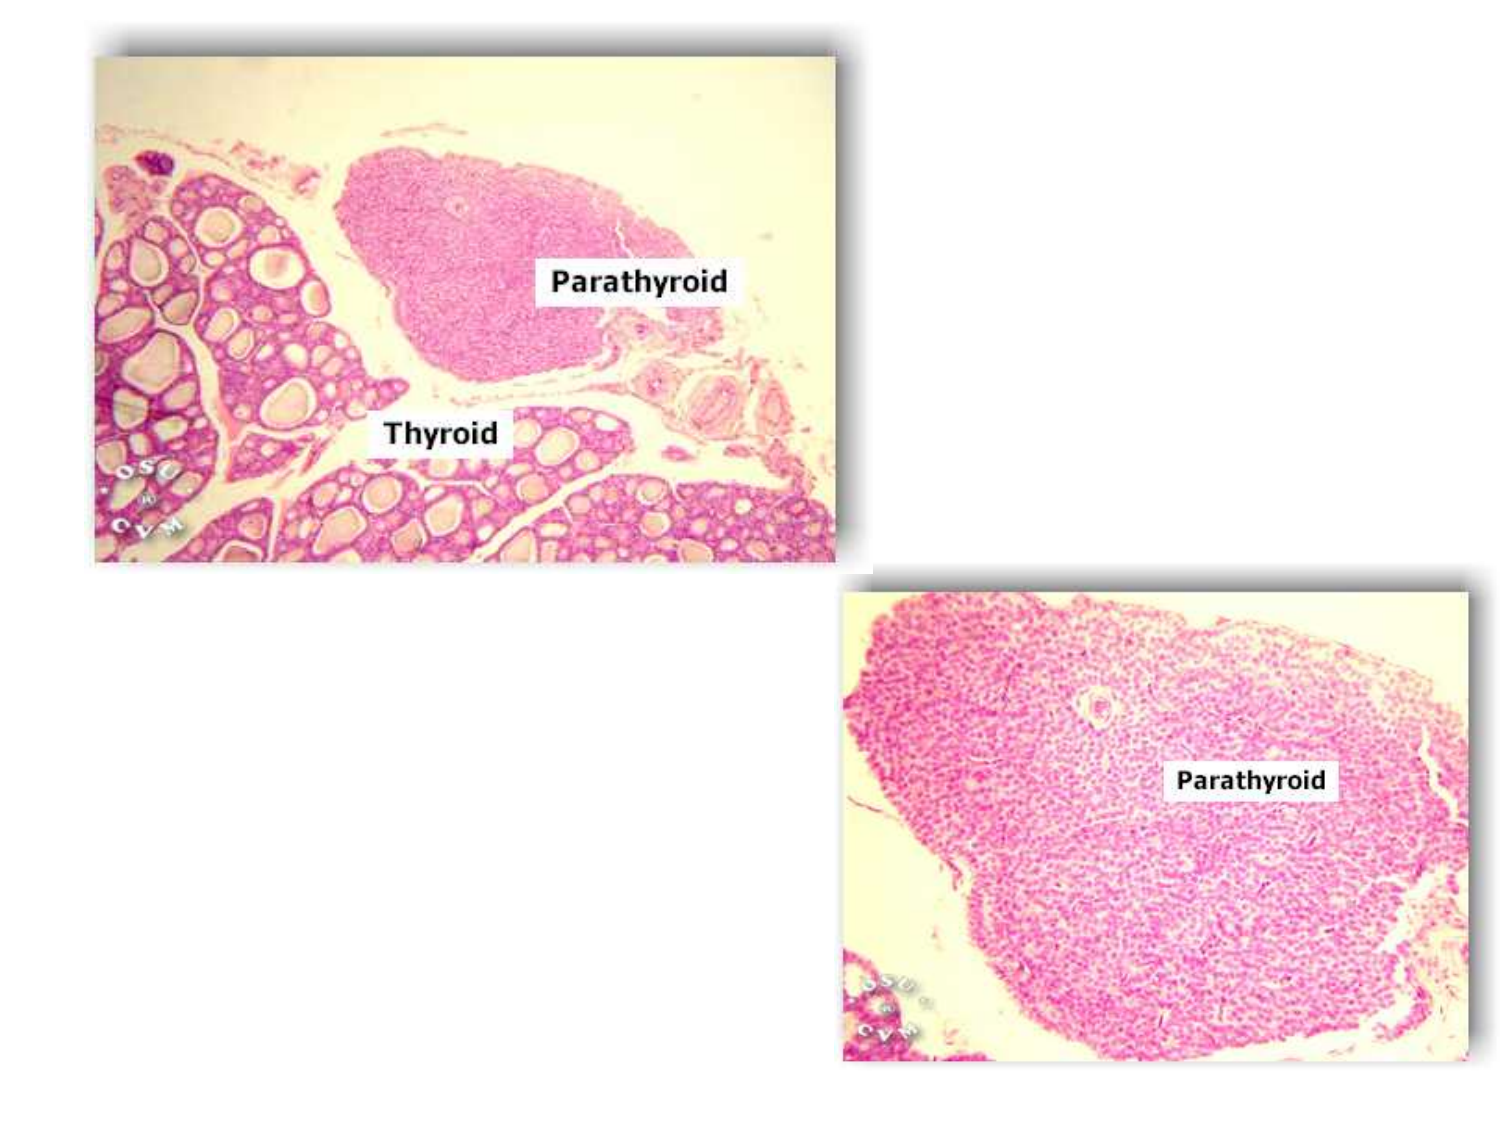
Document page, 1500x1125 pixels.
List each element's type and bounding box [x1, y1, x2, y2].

list [834, 561, 1500, 1071]
picture [84, 20, 873, 575]
